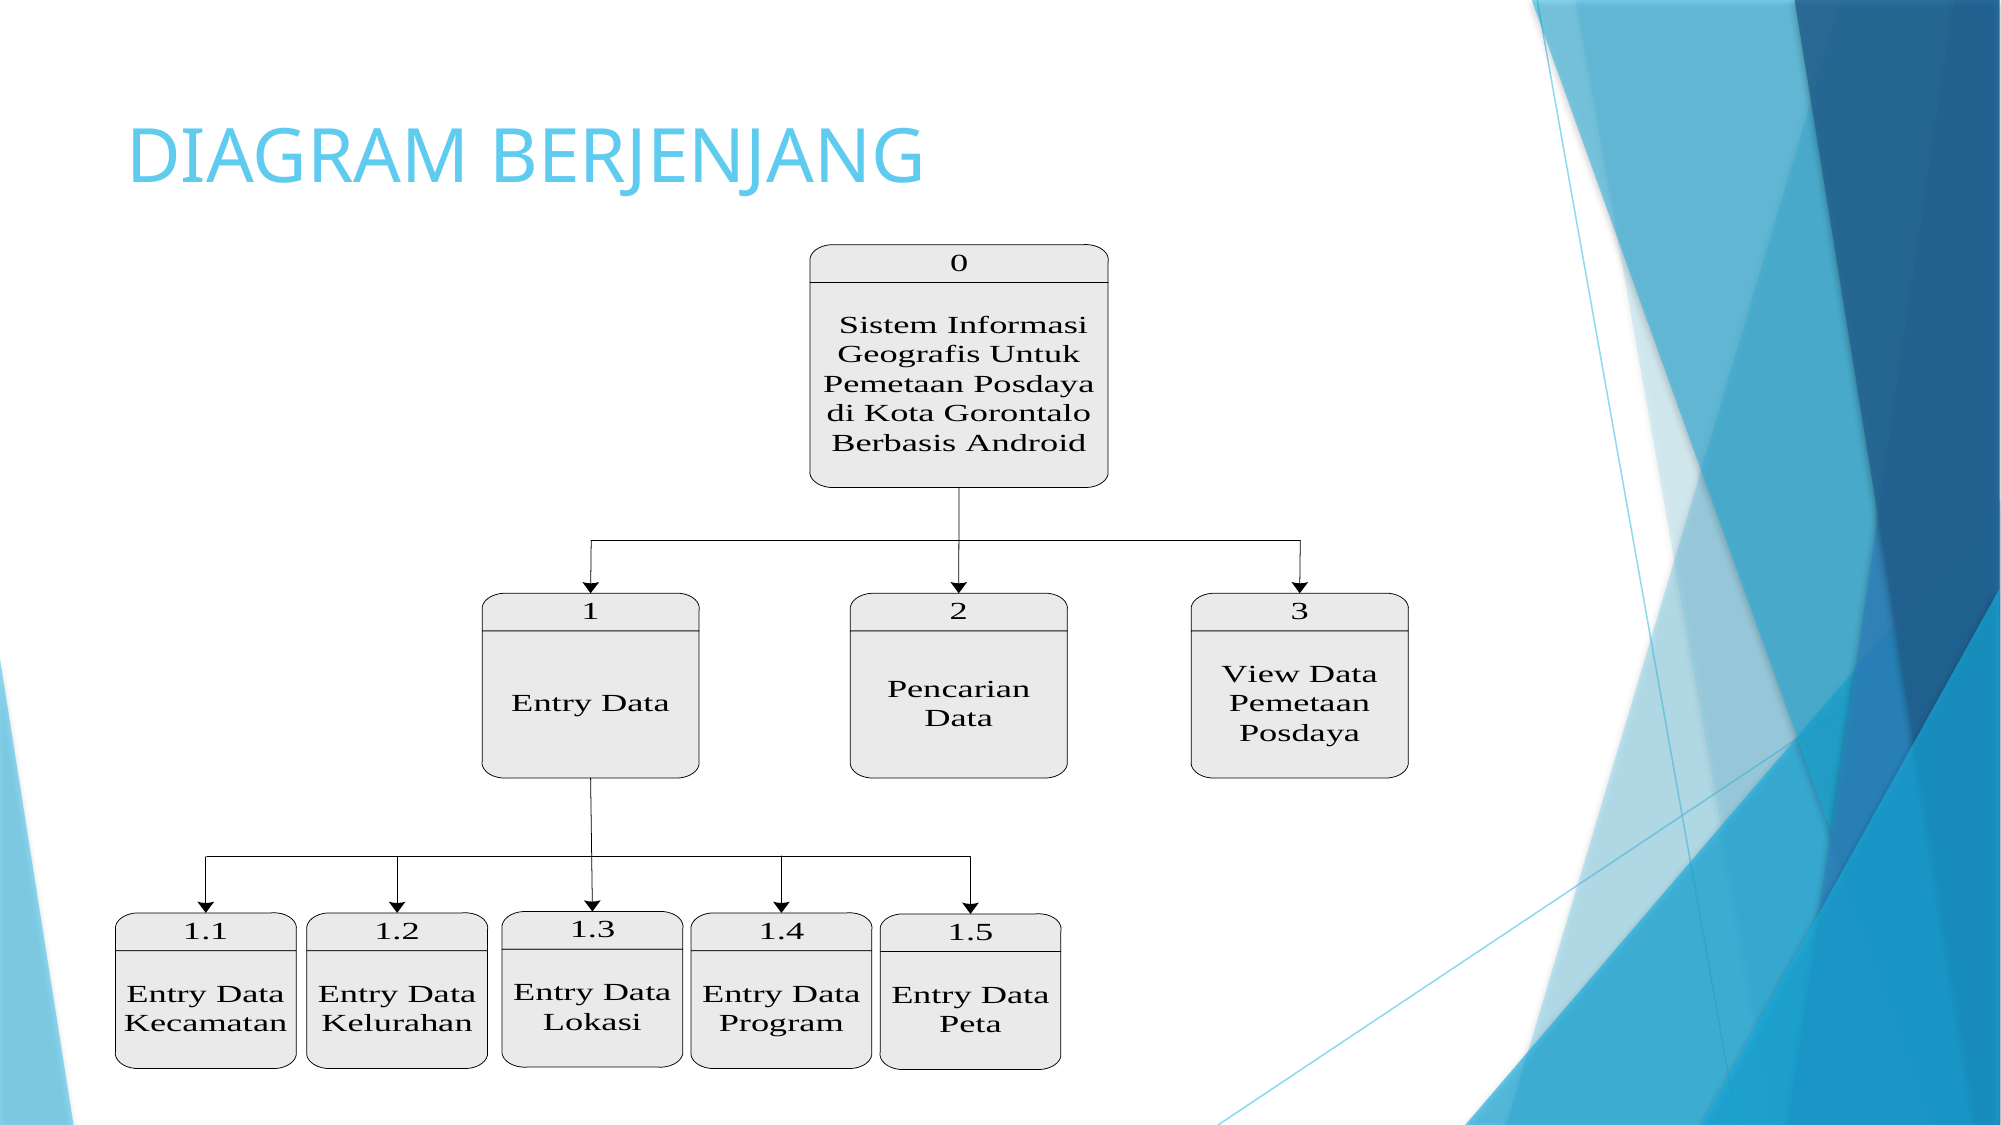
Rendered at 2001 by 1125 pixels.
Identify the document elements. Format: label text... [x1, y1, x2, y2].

title DIAGRAM BERJENJANG [111, 99, 1522, 317]
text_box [110, 241, 1414, 1073]
